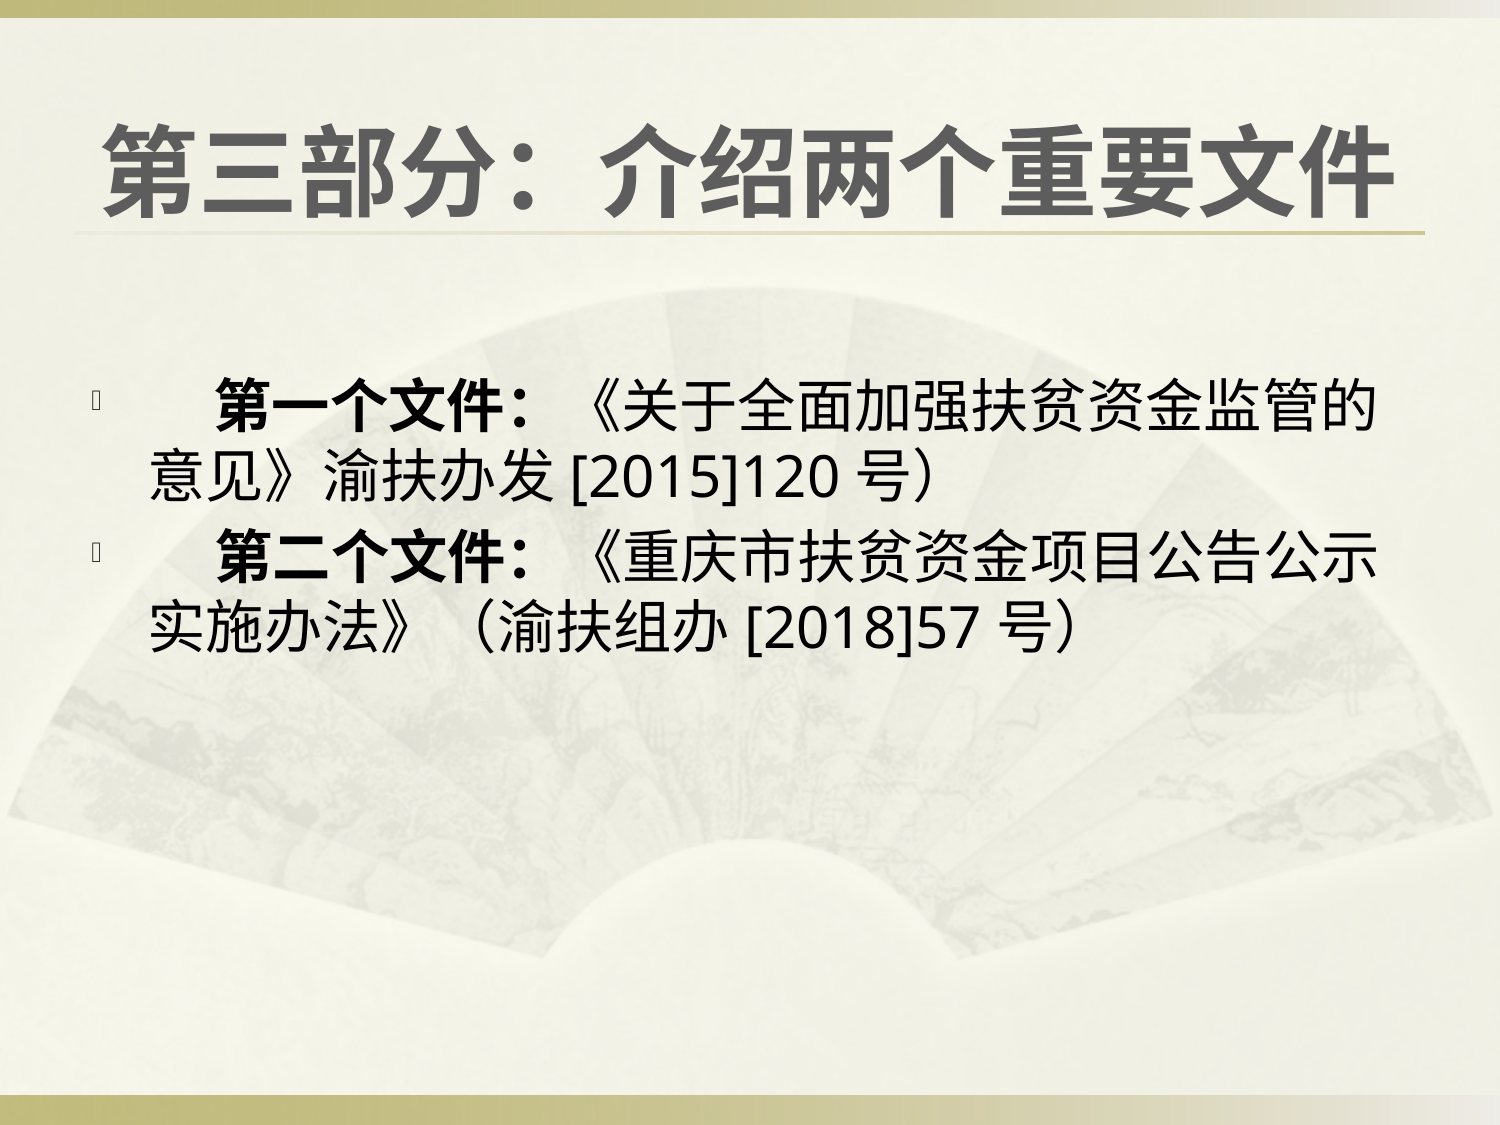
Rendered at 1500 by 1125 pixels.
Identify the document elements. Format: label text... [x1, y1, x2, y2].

list 第一个文件：《关于全面加强扶贫资金监管的意见》渝扶办发[2015]120号） 第二个文件：《重庆市扶贫资金项目公告公示实施办法》（渝扶组办[2018]57号） [76, 361, 1427, 1000]
text_box 第三部分：介绍两个重要文件 [82, 101, 1414, 237]
